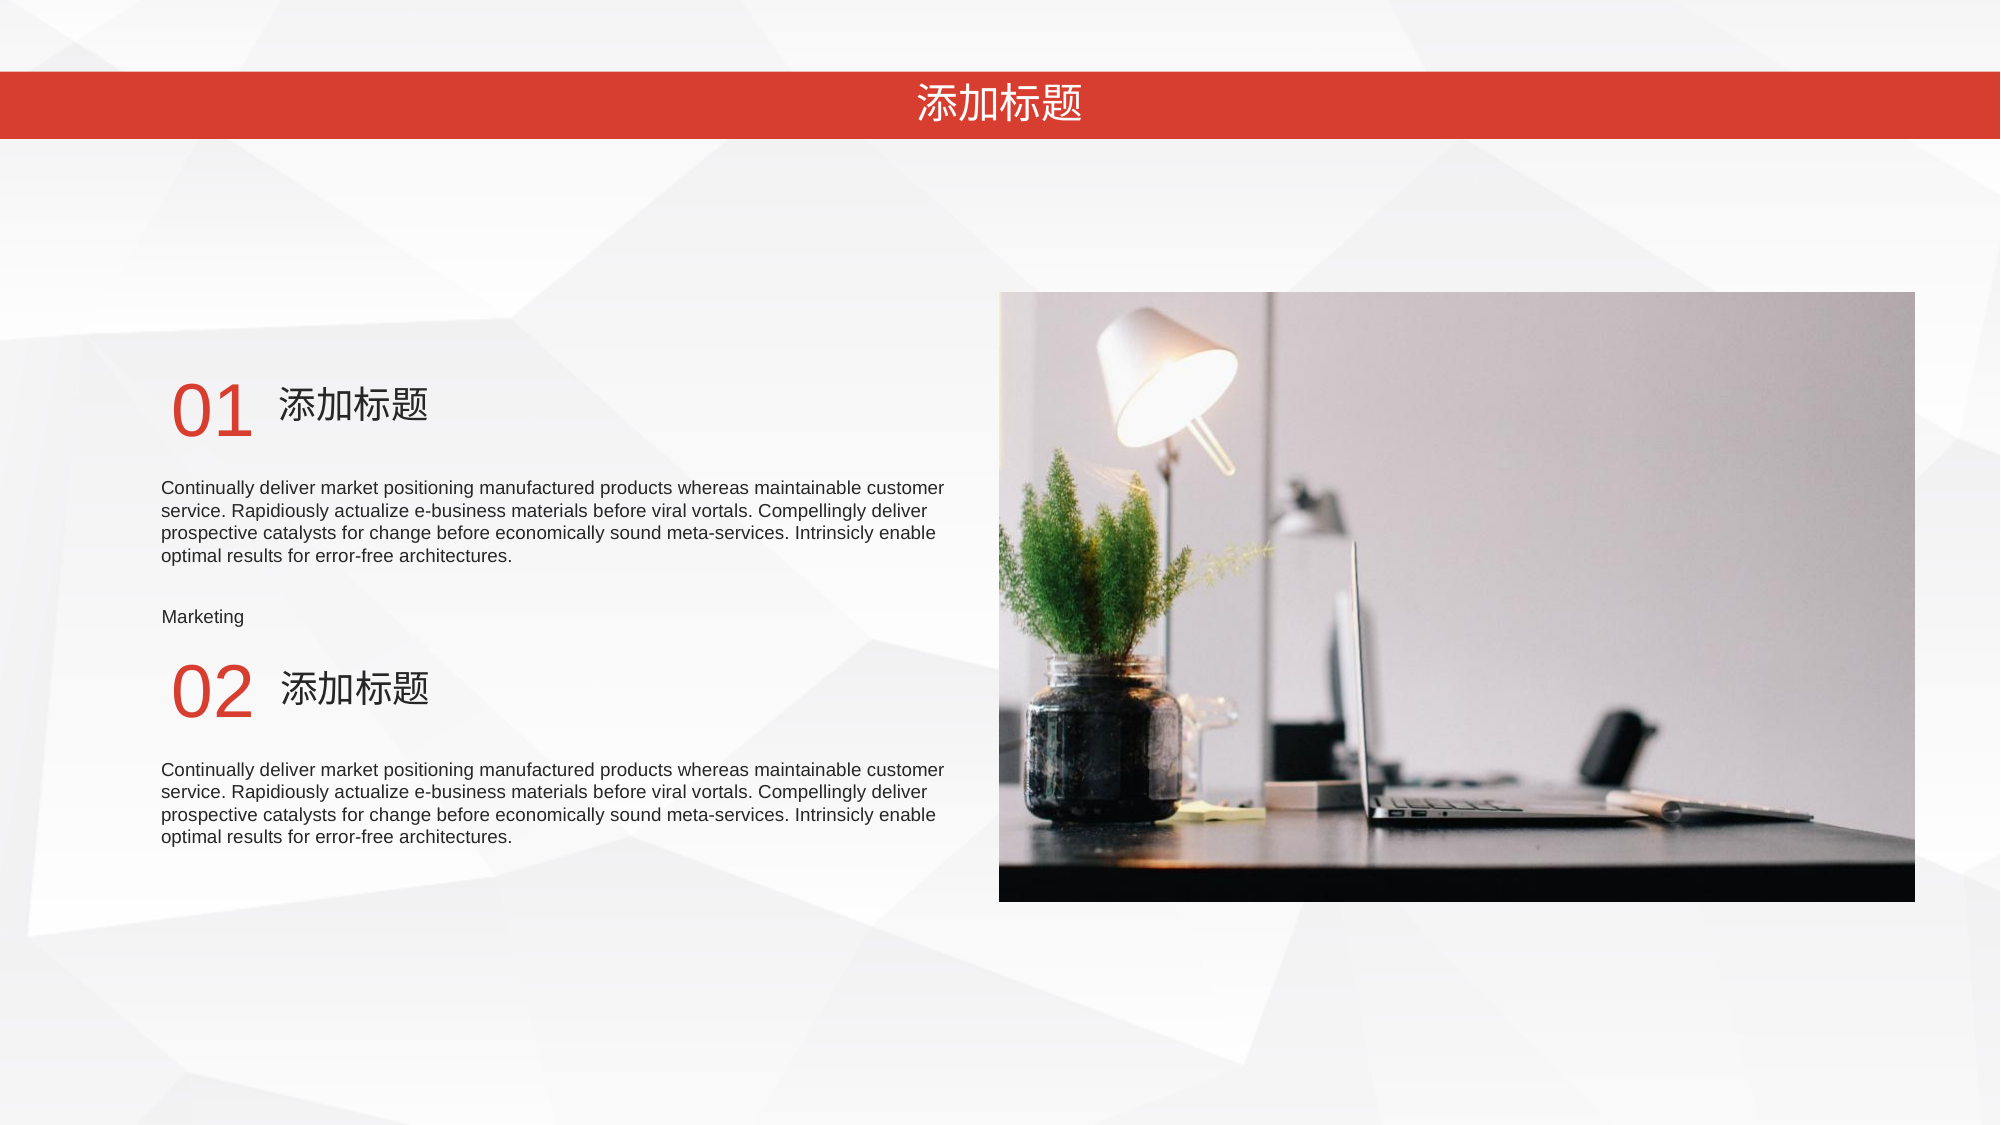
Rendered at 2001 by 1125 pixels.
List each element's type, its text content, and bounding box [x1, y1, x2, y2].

text_box [1120, 70, 2000, 140]
text_box 添加标题 [880, 63, 1120, 148]
text_box 添加标题 [263, 373, 444, 433]
text_box Continually deliver market positioning manufactured products whereas maintainable customer service. Rapidiously actualize e-business materials before viral vortals. Compellingly deliver prospective catalysts for change before economically sound meta-services. Intrinsicly enable optimal results for error-free architectures. [146, 468, 991, 574]
text_box 添加标题 [265, 657, 446, 718]
text_box [0, 70, 880, 140]
picture [0, 0, 2001, 1125]
text_box 01 [156, 353, 271, 459]
text_box Marketing [146, 597, 260, 635]
text_box 02 [156, 635, 271, 740]
text_box Continually deliver market positioning manufactured products whereas maintainable customer service. Rapidiously actualize e-business materials before viral vortals. Compellingly deliver prospective catalysts for change before economically sound meta-services. Intrinsicly enable optimal results for error-free architectures. [146, 750, 991, 855]
